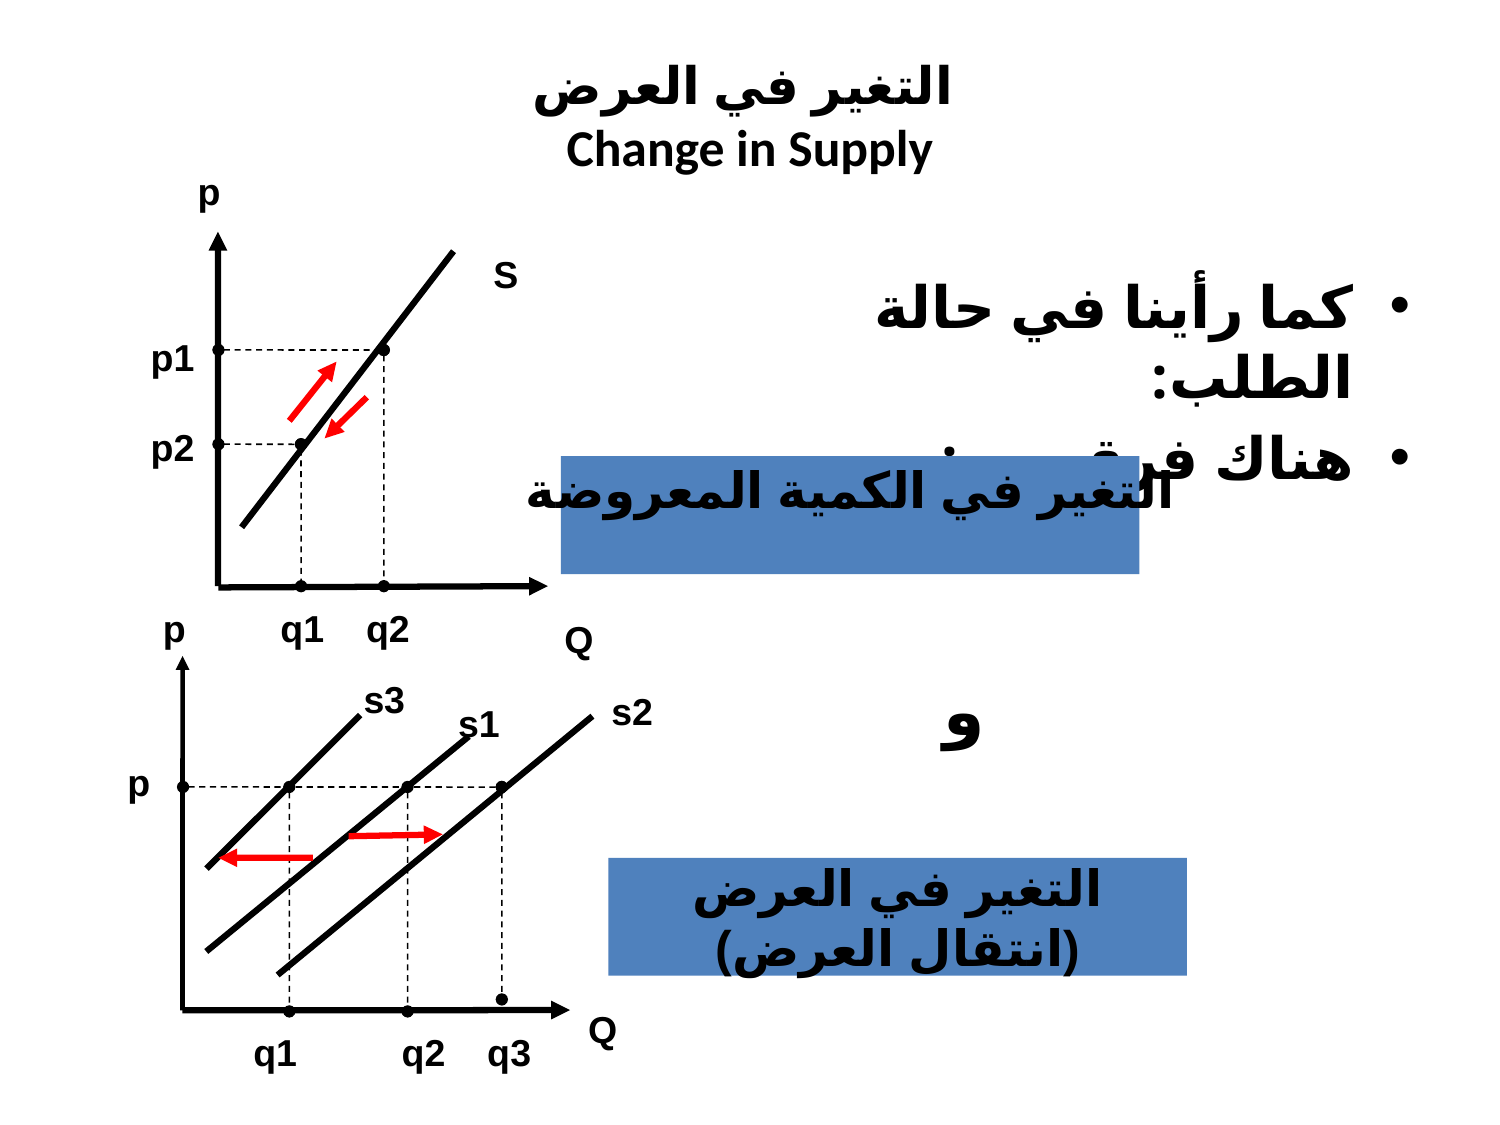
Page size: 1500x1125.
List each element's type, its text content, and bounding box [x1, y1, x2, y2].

text_box p [182, 160, 236, 221]
title التغير في العرض Change in Supply [75, 45, 1425, 185]
text_box [495, 992, 509, 1006]
text_box [401, 1003, 414, 1018]
text_box [294, 438, 308, 456]
text_box p [147, 597, 201, 658]
text_box [348, 828, 443, 841]
text_box [495, 780, 508, 799]
text_box [176, 655, 189, 780]
text_box s1 [443, 692, 515, 753]
text_box s2 [596, 680, 668, 741]
text_box [283, 1003, 296, 1018]
text_box q1 q2 [265, 597, 425, 658]
text_box [212, 343, 230, 357]
text_box [283, 780, 296, 799]
text_box التغير في العرض (انتقال العرض) [608, 857, 1187, 976]
text_box [212, 438, 230, 451]
text_box Q [573, 998, 633, 1059]
text_box [289, 361, 337, 421]
text_box [218, 851, 313, 865]
text_box p1 p2 [135, 326, 210, 476]
text_box Q [549, 608, 609, 669]
text_box [324, 397, 367, 439]
text_box [377, 343, 391, 362]
text_box [294, 572, 308, 593]
text_box [401, 780, 414, 799]
text_box التغير في الكمية المعروضة [560, 456, 1140, 575]
text_box [377, 578, 391, 593]
text_box q1 q2 q3 [217, 1022, 547, 1082]
text_box s3 [348, 668, 420, 729]
text_box S [478, 243, 534, 304]
text_box [391, 579, 548, 593]
text_box [176, 780, 195, 794]
text_box [211, 231, 225, 343]
text_box [414, 1003, 571, 1017]
list كما رأينا في حالة الطلب: هناك فرق بين: و [762, 262, 1425, 1005]
text_box p [112, 751, 166, 812]
